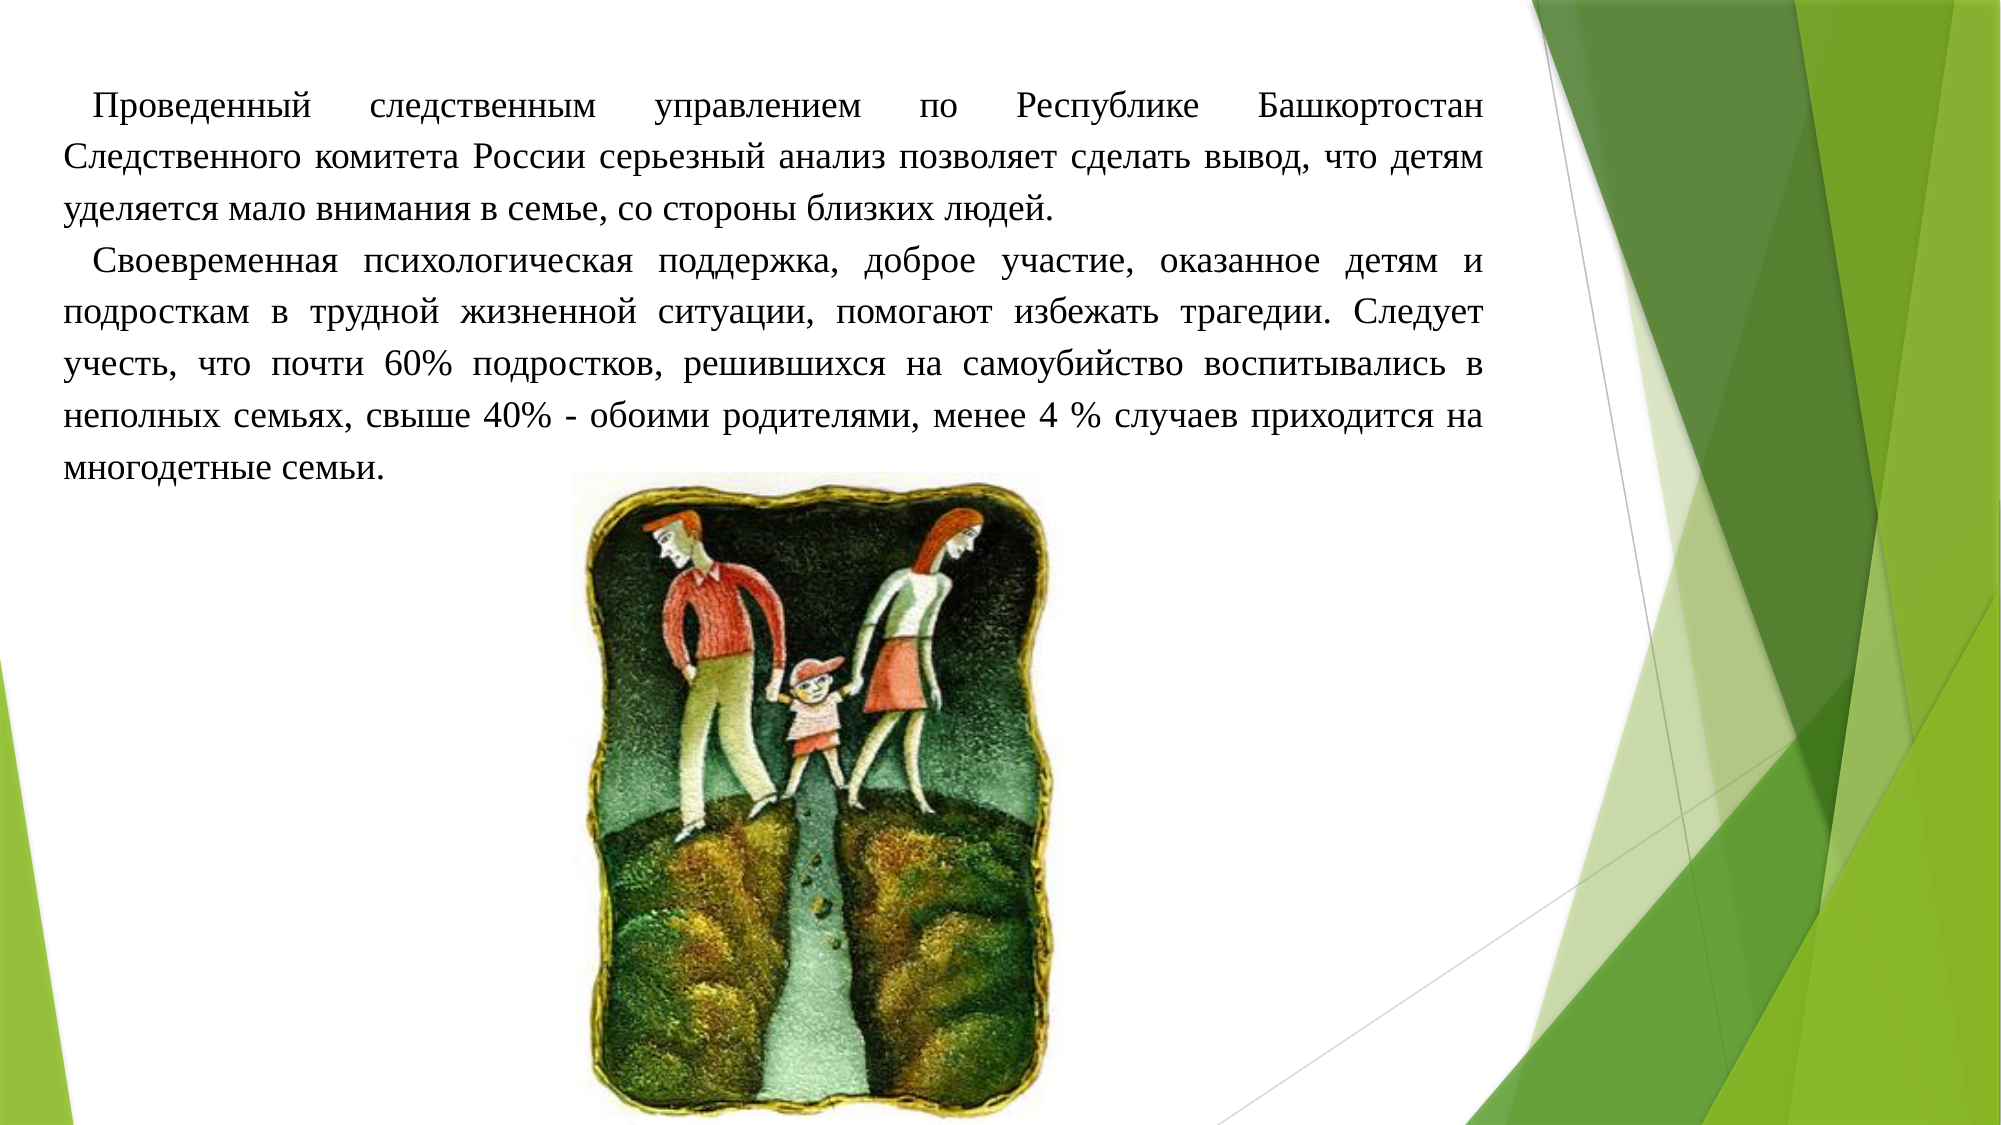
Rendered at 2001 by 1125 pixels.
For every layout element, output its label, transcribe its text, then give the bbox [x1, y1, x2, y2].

picture [572, 471, 1066, 1125]
text_box Проведенный следственным управлением по Республике Башкортостан Следственного комитета России серьезный анализ позволяет сделать вывод, что детям уделяется мало внимания в семье, со стороны близких людей. Своевременная психологическая поддержка, доброе участие, оказанное детям и подросткам в трудной жизненной ситуации, помогают избежать трагедии. Следует учесть, что почти 60% подростков, решившихся на самоубийство воспитывались в неполных семьях, свыше 40% - обоими родителями, менее 4 % случаев приходится на многодетные семьи. [48, 65, 1500, 494]
